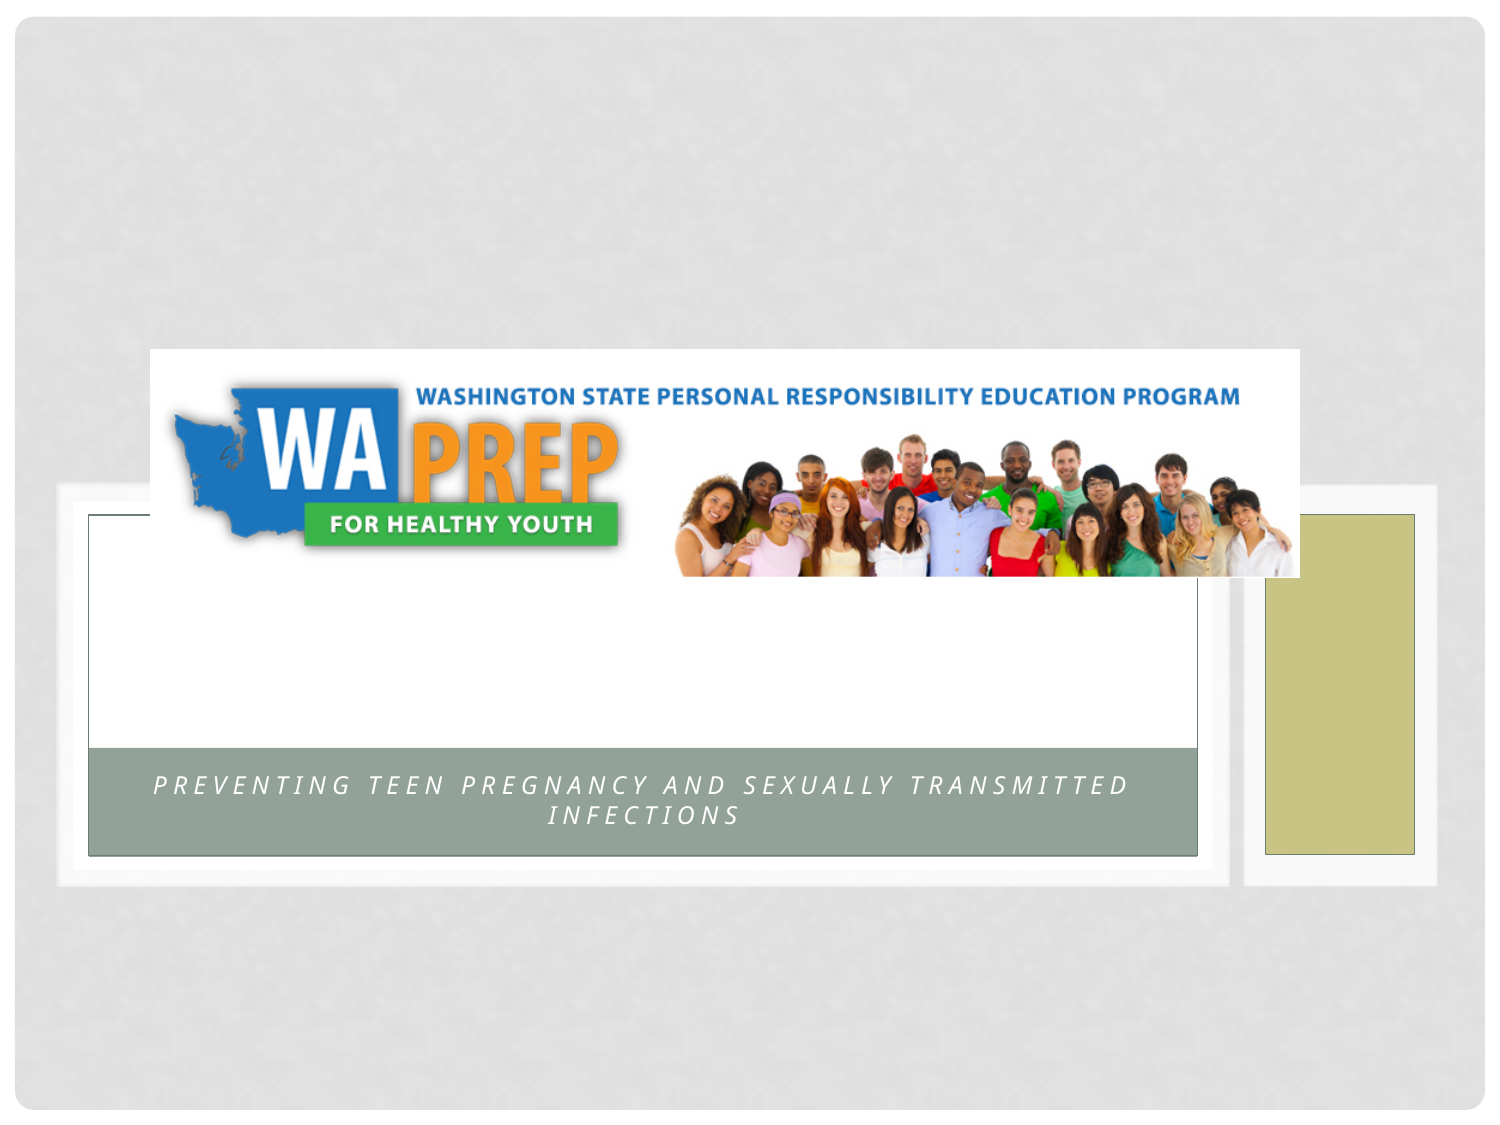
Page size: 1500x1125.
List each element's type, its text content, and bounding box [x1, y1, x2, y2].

subtitle Preventing Teen Pregnancy and Sexually Transmitted Infections [105, 762, 1181, 838]
picture [149, 349, 1301, 578]
